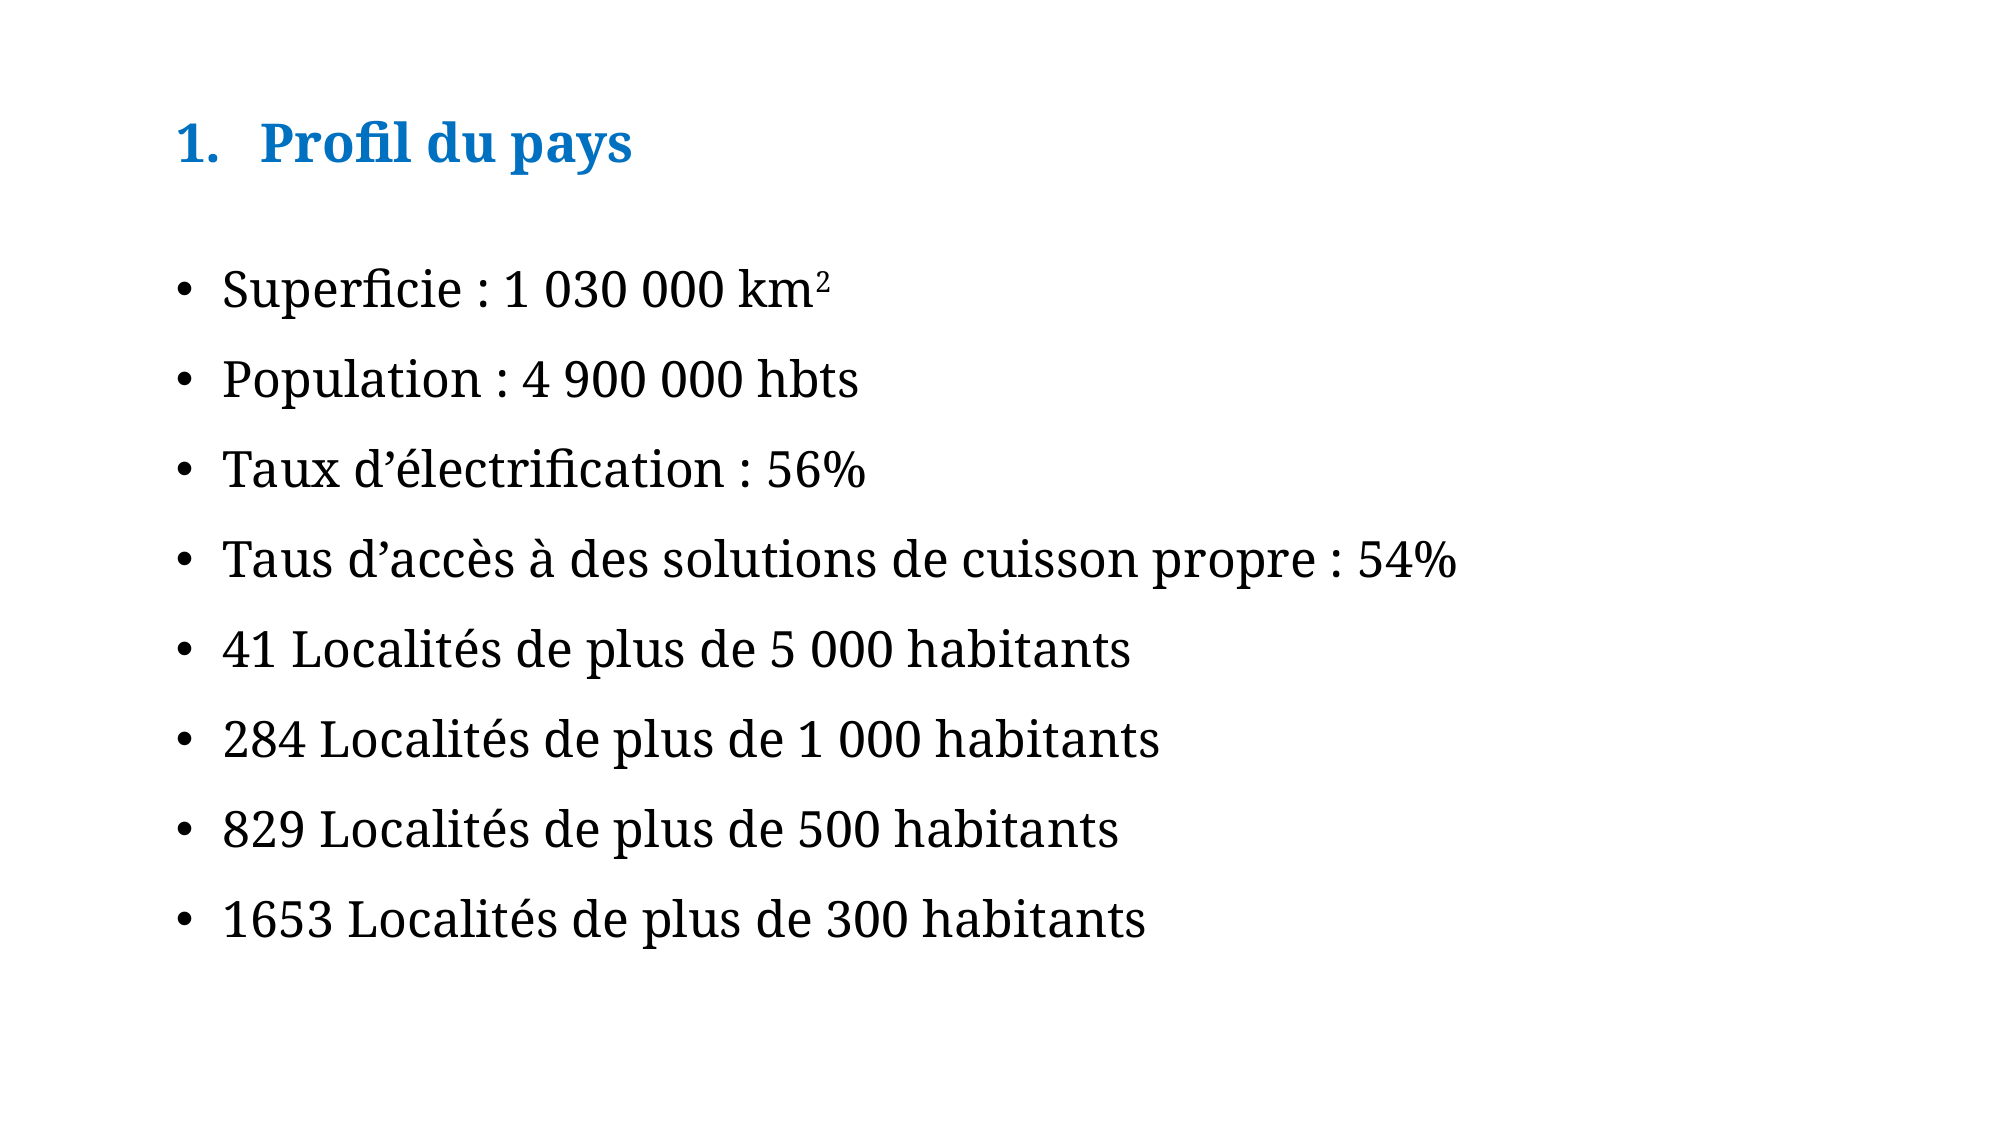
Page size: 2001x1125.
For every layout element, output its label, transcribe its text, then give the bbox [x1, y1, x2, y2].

text_box Superficie : 1 030 000 km2 Population : 4 900 000 hbts Taux d’électrification : 56% Taus d’accès à des solutions de cuisson propre : 54% 41 Localités de plus de 5 000 habitants 284 Localités de plus de 1 000 habitants 829 Localités de plus de 500 habitants 1653 Localités de plus de 300 habitants [161, 220, 1760, 956]
text_box Profil du pays [161, 91, 776, 199]
